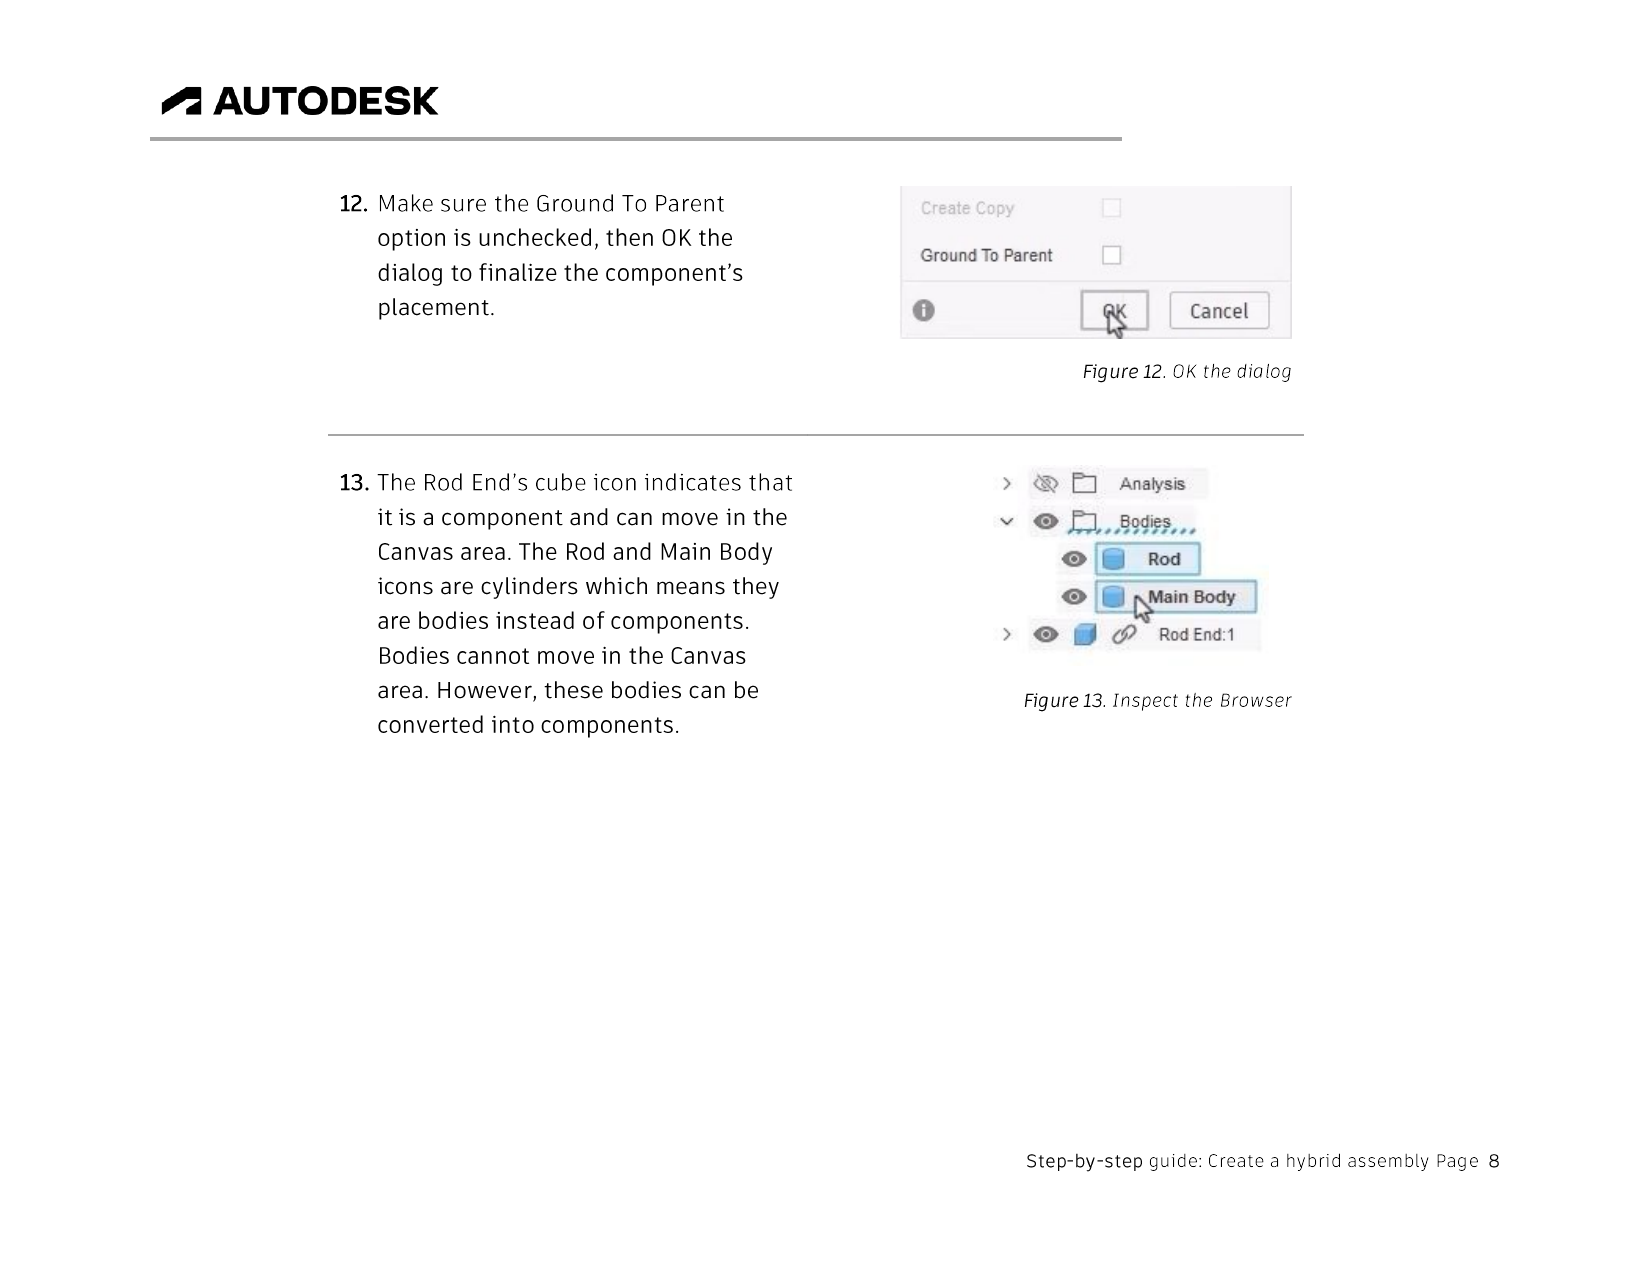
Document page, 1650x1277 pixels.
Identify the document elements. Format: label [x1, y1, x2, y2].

picture [993, 465, 1269, 666]
picture [160, 86, 439, 116]
text_box [1026, 1147, 1513, 1175]
text_box [339, 466, 807, 741]
text_box [339, 187, 762, 324]
text_box [1022, 687, 1302, 714]
picture [899, 186, 1292, 339]
text_box [1082, 358, 1302, 385]
